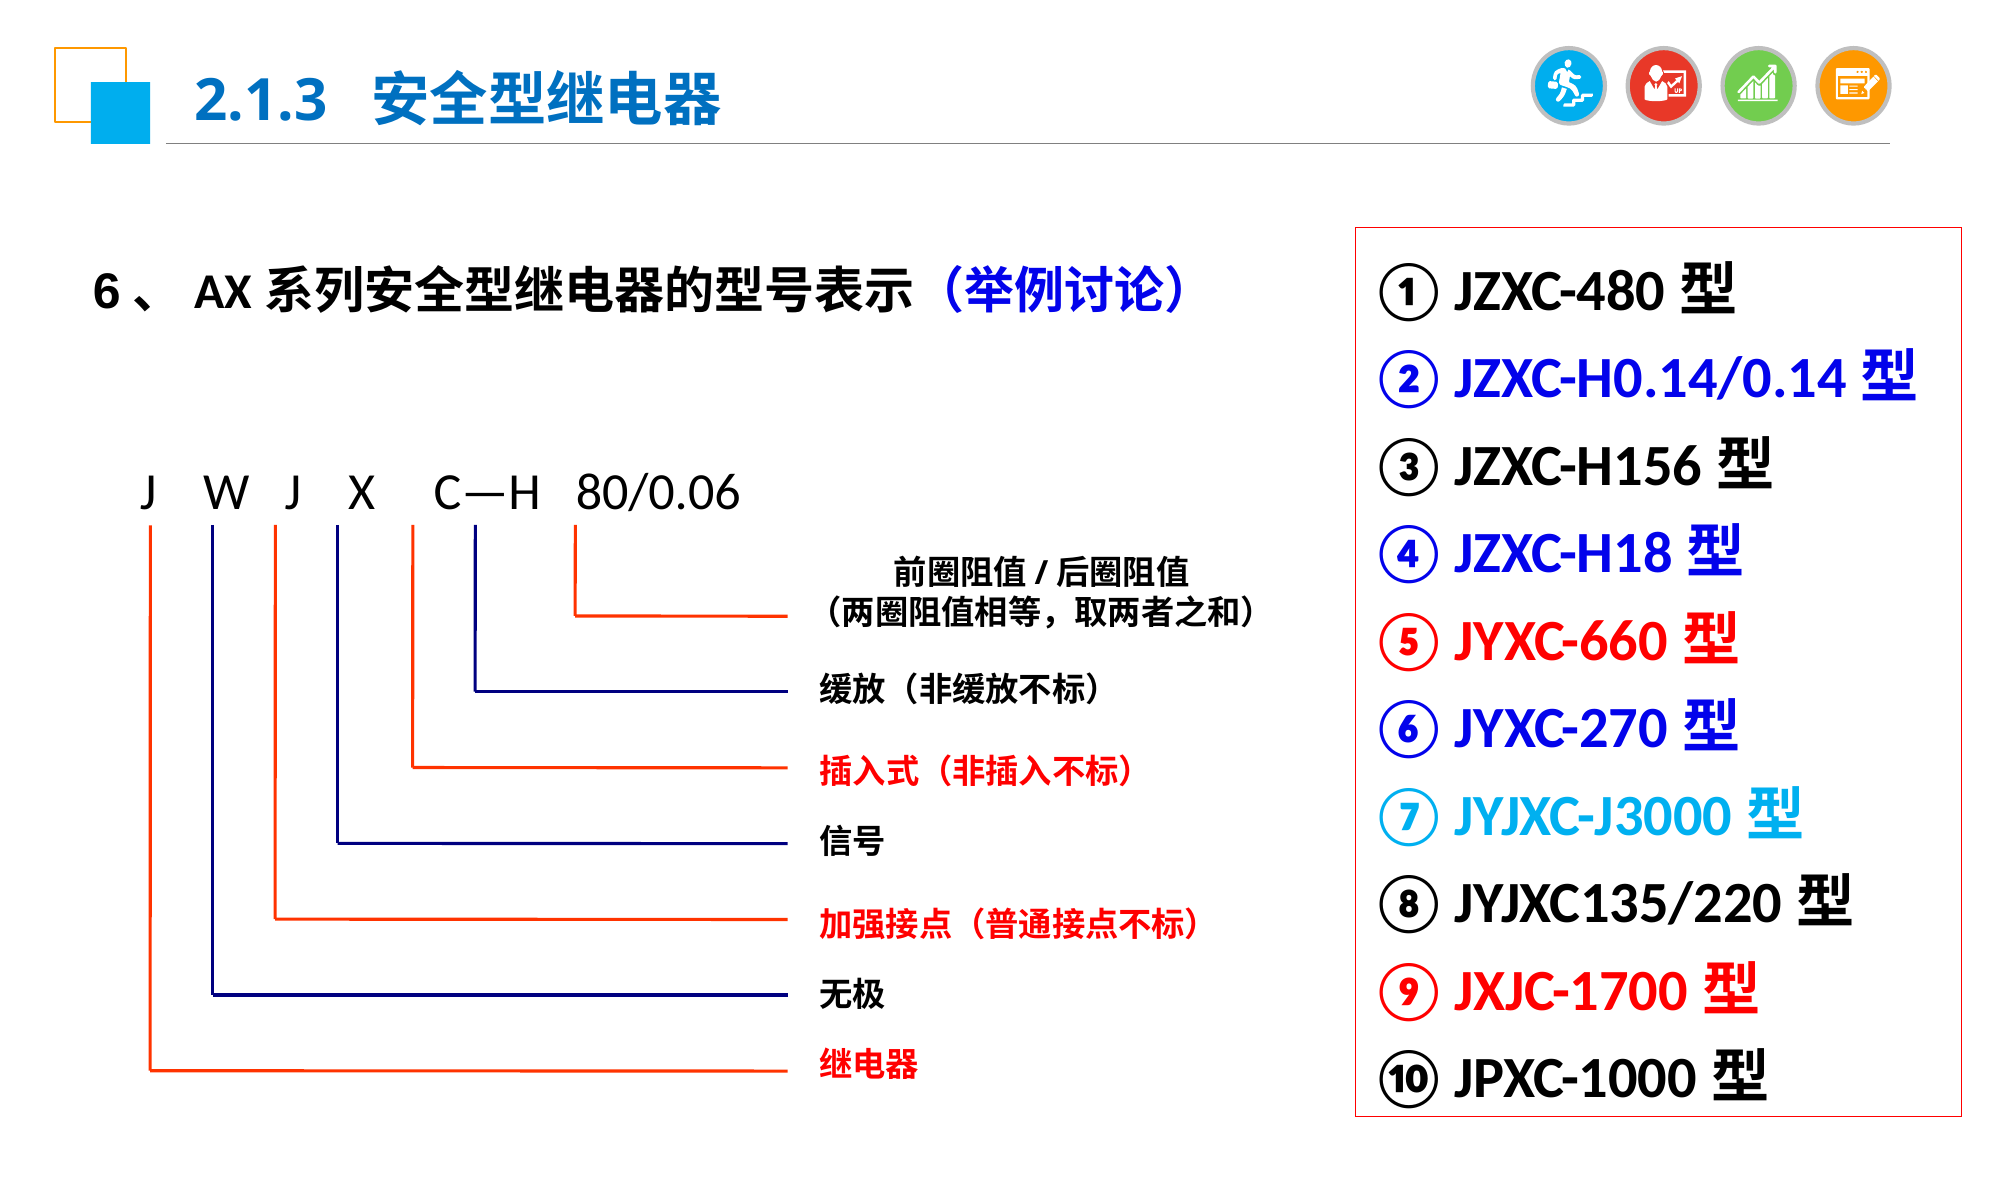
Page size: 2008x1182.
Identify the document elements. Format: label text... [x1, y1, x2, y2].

text_box 加强接点（普通接点不标） [804, 895, 1334, 950]
text_box 缓放（非缓放不标） [804, 660, 1168, 716]
text_box 前圈阻值/后圈阻值 （两圈阻值相等，取两者之和） [791, 543, 1314, 639]
text_box 2.1.3 安全型继电器 [174, 51, 743, 142]
text_box 继电器 [804, 1035, 1243, 1091]
text_box 插入式（非插入不标） [804, 742, 1243, 798]
text_box 信号 [804, 813, 1243, 868]
text_box 6、AX系列安全型继电器的型号表示（举例讨论） [78, 250, 1355, 326]
text_box J W J X C—H 80/0.06 [125, 449, 951, 528]
text_box 无极 [804, 965, 1243, 1021]
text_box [149, 524, 788, 1072]
text_box JZXC-480型 JZXC-H0.14/0.14型 JZXC-H156型 JZXC-H18型 JYXC-660型 JYXC-270型 JYJXC-J3000型 JYJXC135/220型 JXJC-1700型 JPXC-1000型 [1355, 227, 1962, 1117]
